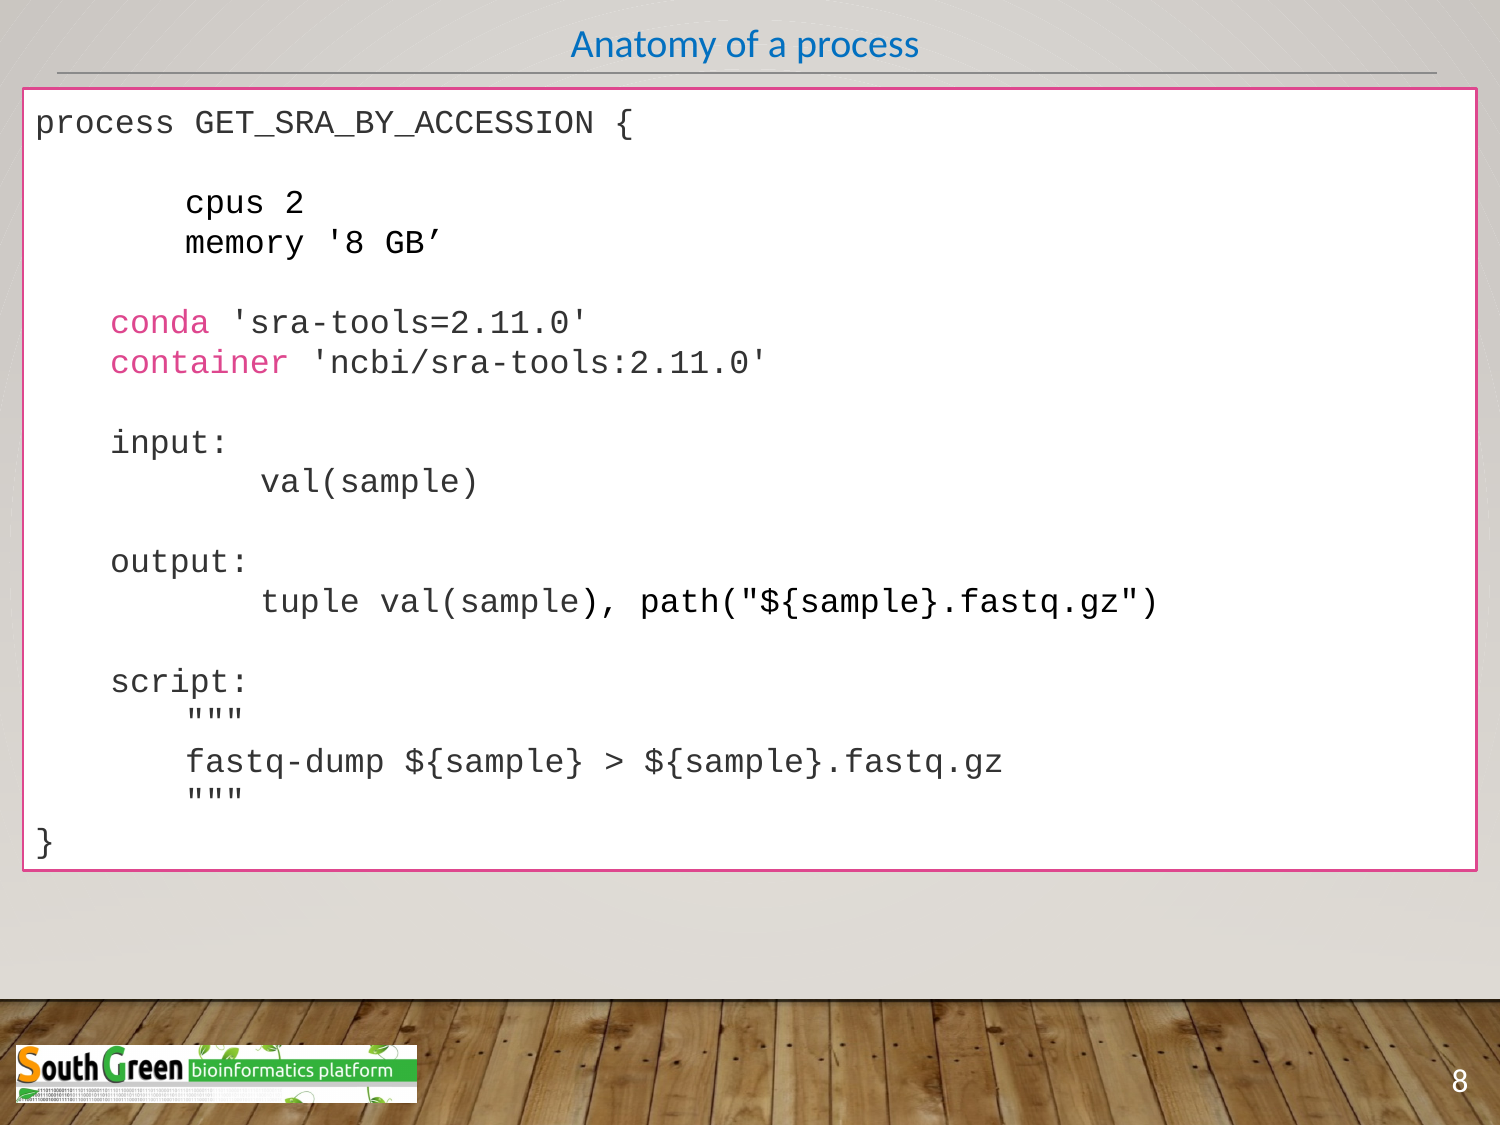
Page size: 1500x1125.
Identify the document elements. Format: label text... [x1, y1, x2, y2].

list Anatomy of a process [0, 0, 1500, 73]
slide_number 8 [1369, 1051, 1484, 1105]
picture [0, 999, 1500, 1125]
text_box process GET_SRA_BY_ACCESSION { cpus 2 memory '8 GB’ conda 'sra-tools=2.11.0' container 'ncbi/sra-tools:2.11.0' input: val(sample) output: tuple val(sample), path("${sample}.fastq.gz") script: """ fastq-dump ${sample} > ${sample}.fastq.gz """ } [22, 87, 1478, 872]
